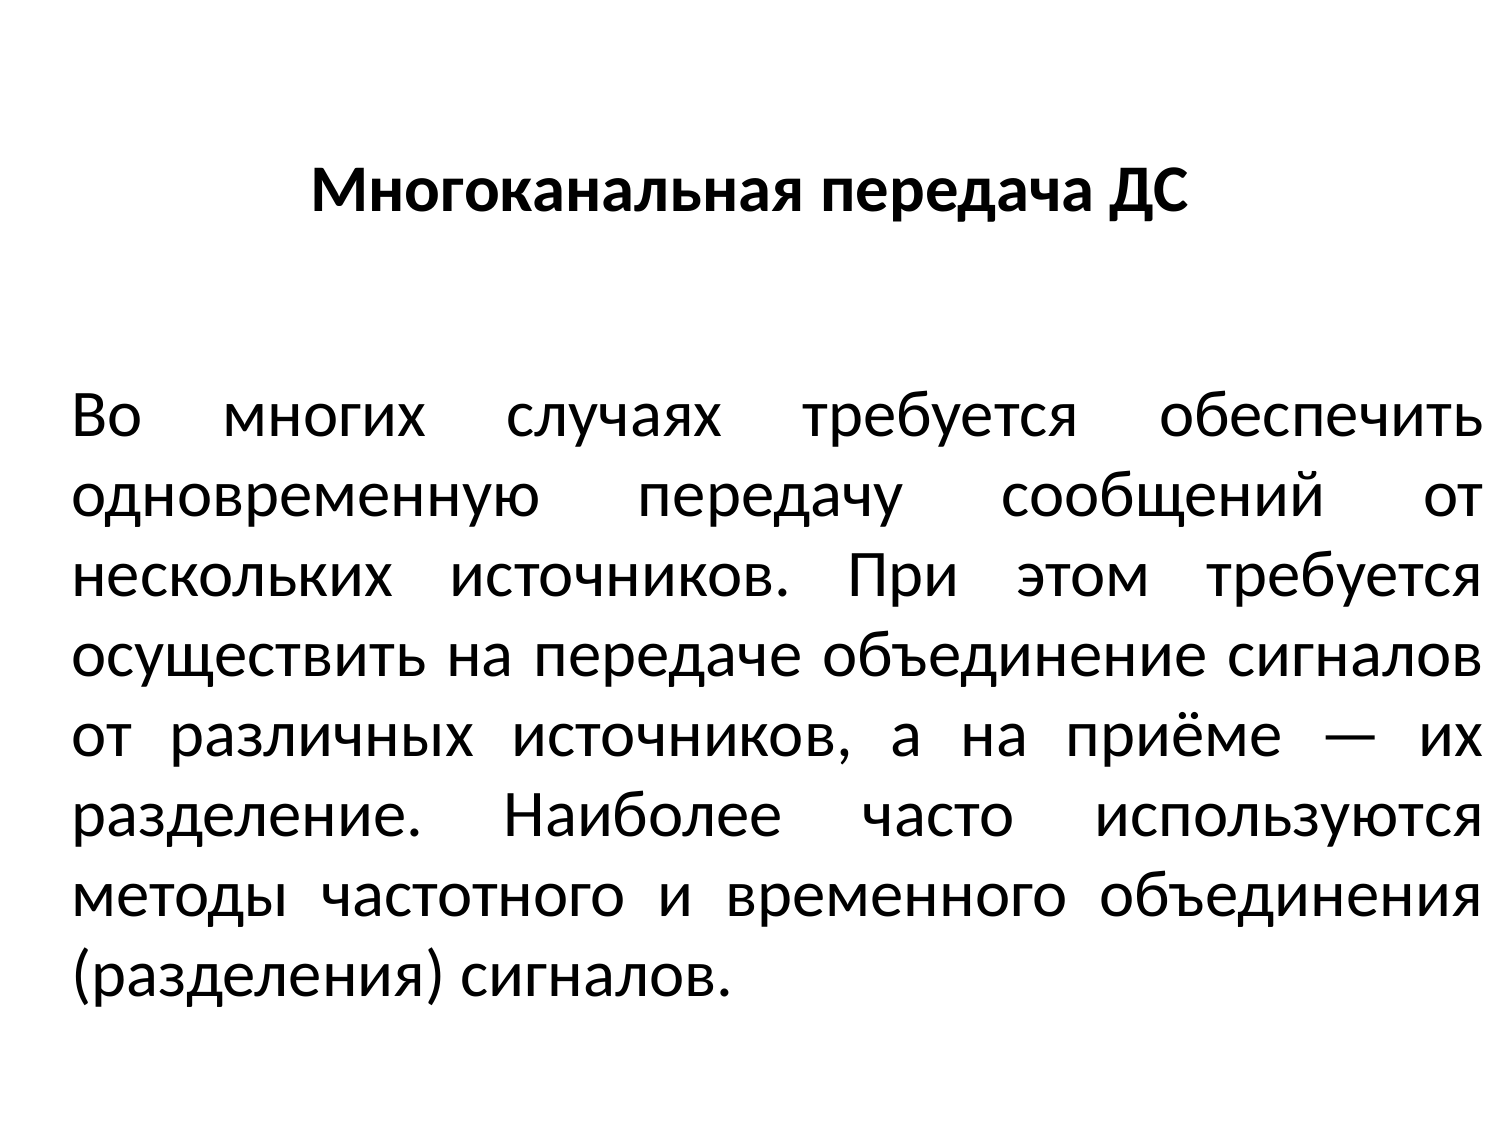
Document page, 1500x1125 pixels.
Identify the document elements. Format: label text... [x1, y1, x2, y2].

list Во многих случаях требуется обеспечить одновременную передачу сообщений от нескольких источников. При этом требуется осуществить на передаче объединение сигналов от различных источников, а на приёме — их разделение. Наиболее часто используются методы частотного и временного объединения (разделения) сигналов. [0, 362, 1500, 1125]
title Многоканальная передача ДС [75, 45, 1425, 325]
